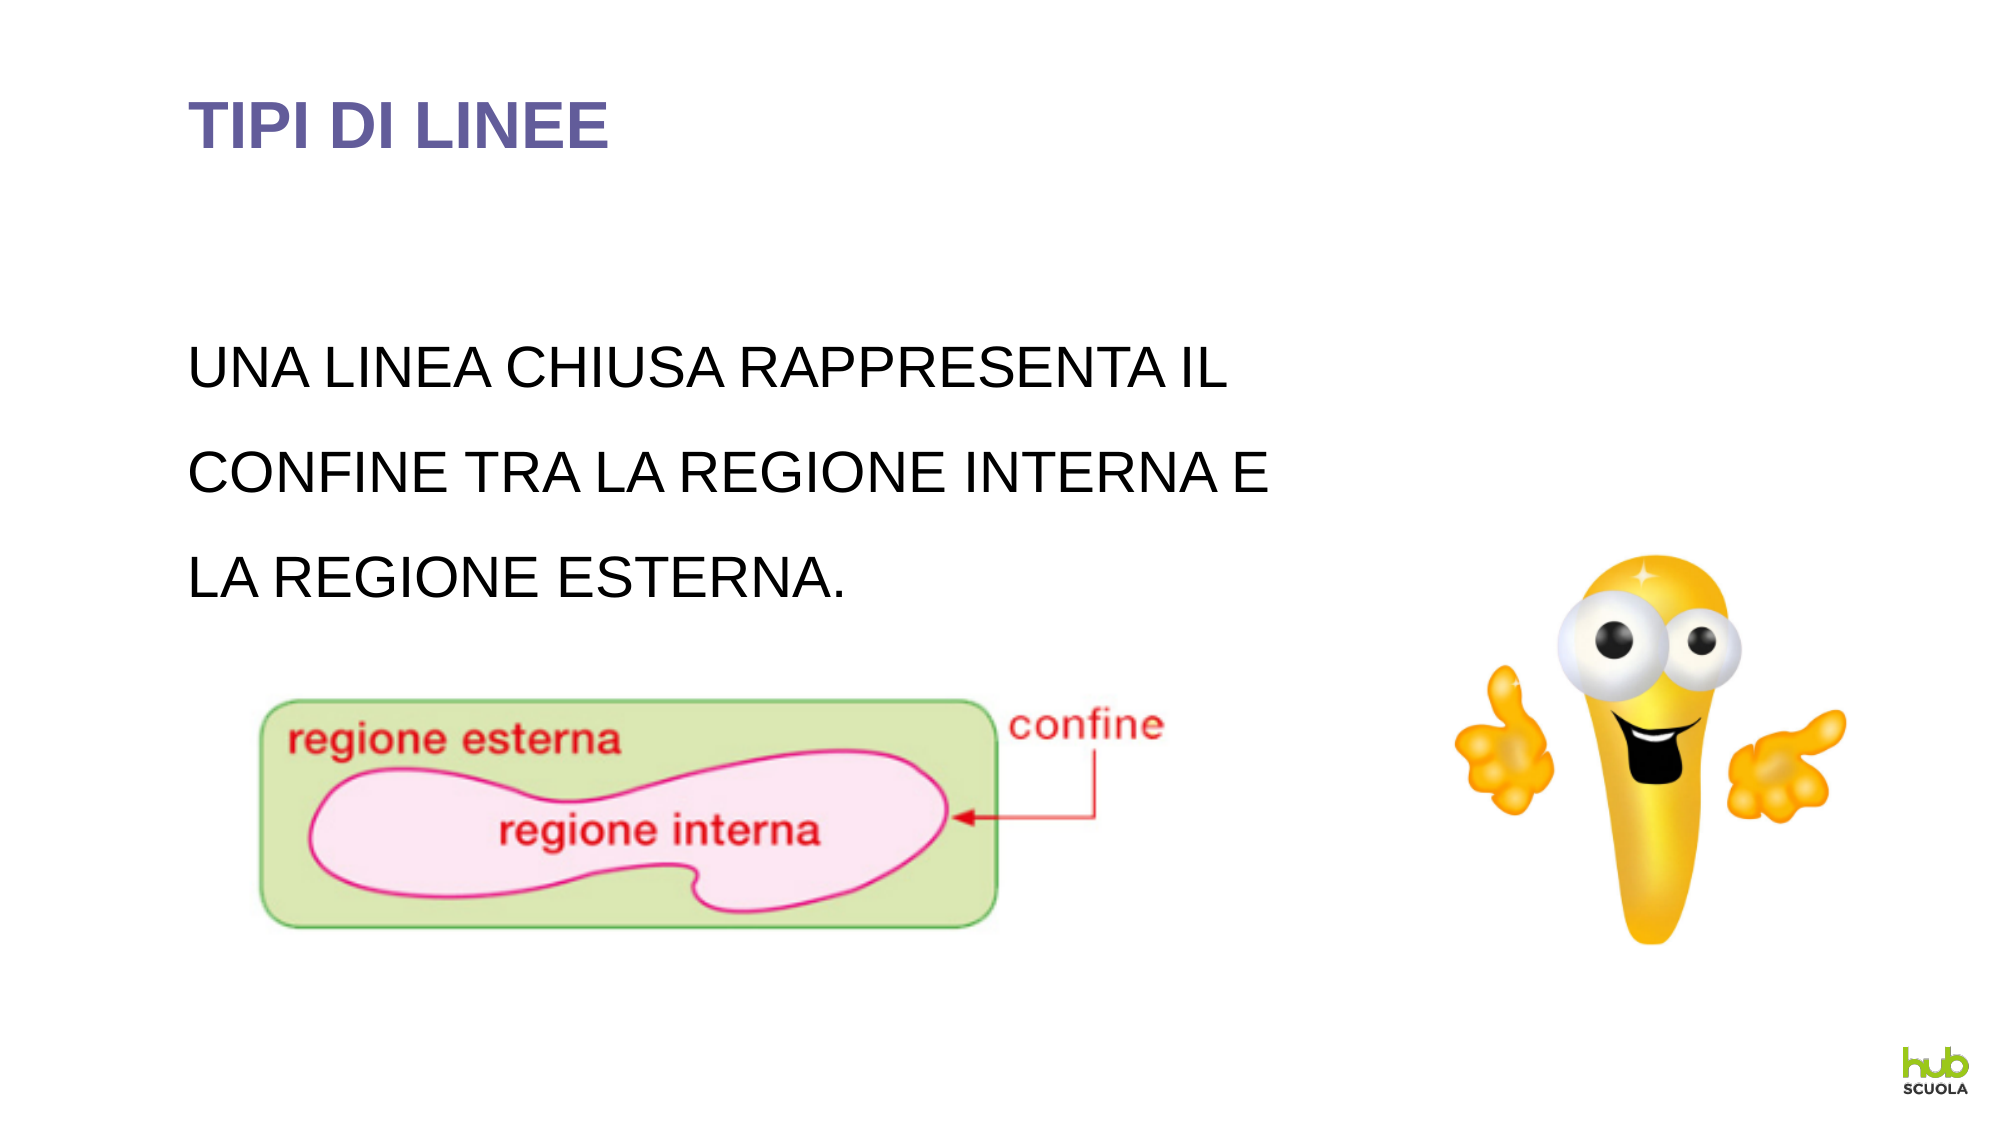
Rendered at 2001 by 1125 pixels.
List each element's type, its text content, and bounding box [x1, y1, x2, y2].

picture [222, 606, 1216, 984]
list TIPI DI LINEE [173, 83, 1827, 197]
picture [1903, 1046, 1969, 1095]
text_box UNA LINEA CHIUSA RAPPRESENTA IL CONFINE TRA LA REGIONE INTERNA E LA REGIONE ESTERNA. [173, 287, 1296, 617]
picture [1420, 535, 1894, 957]
